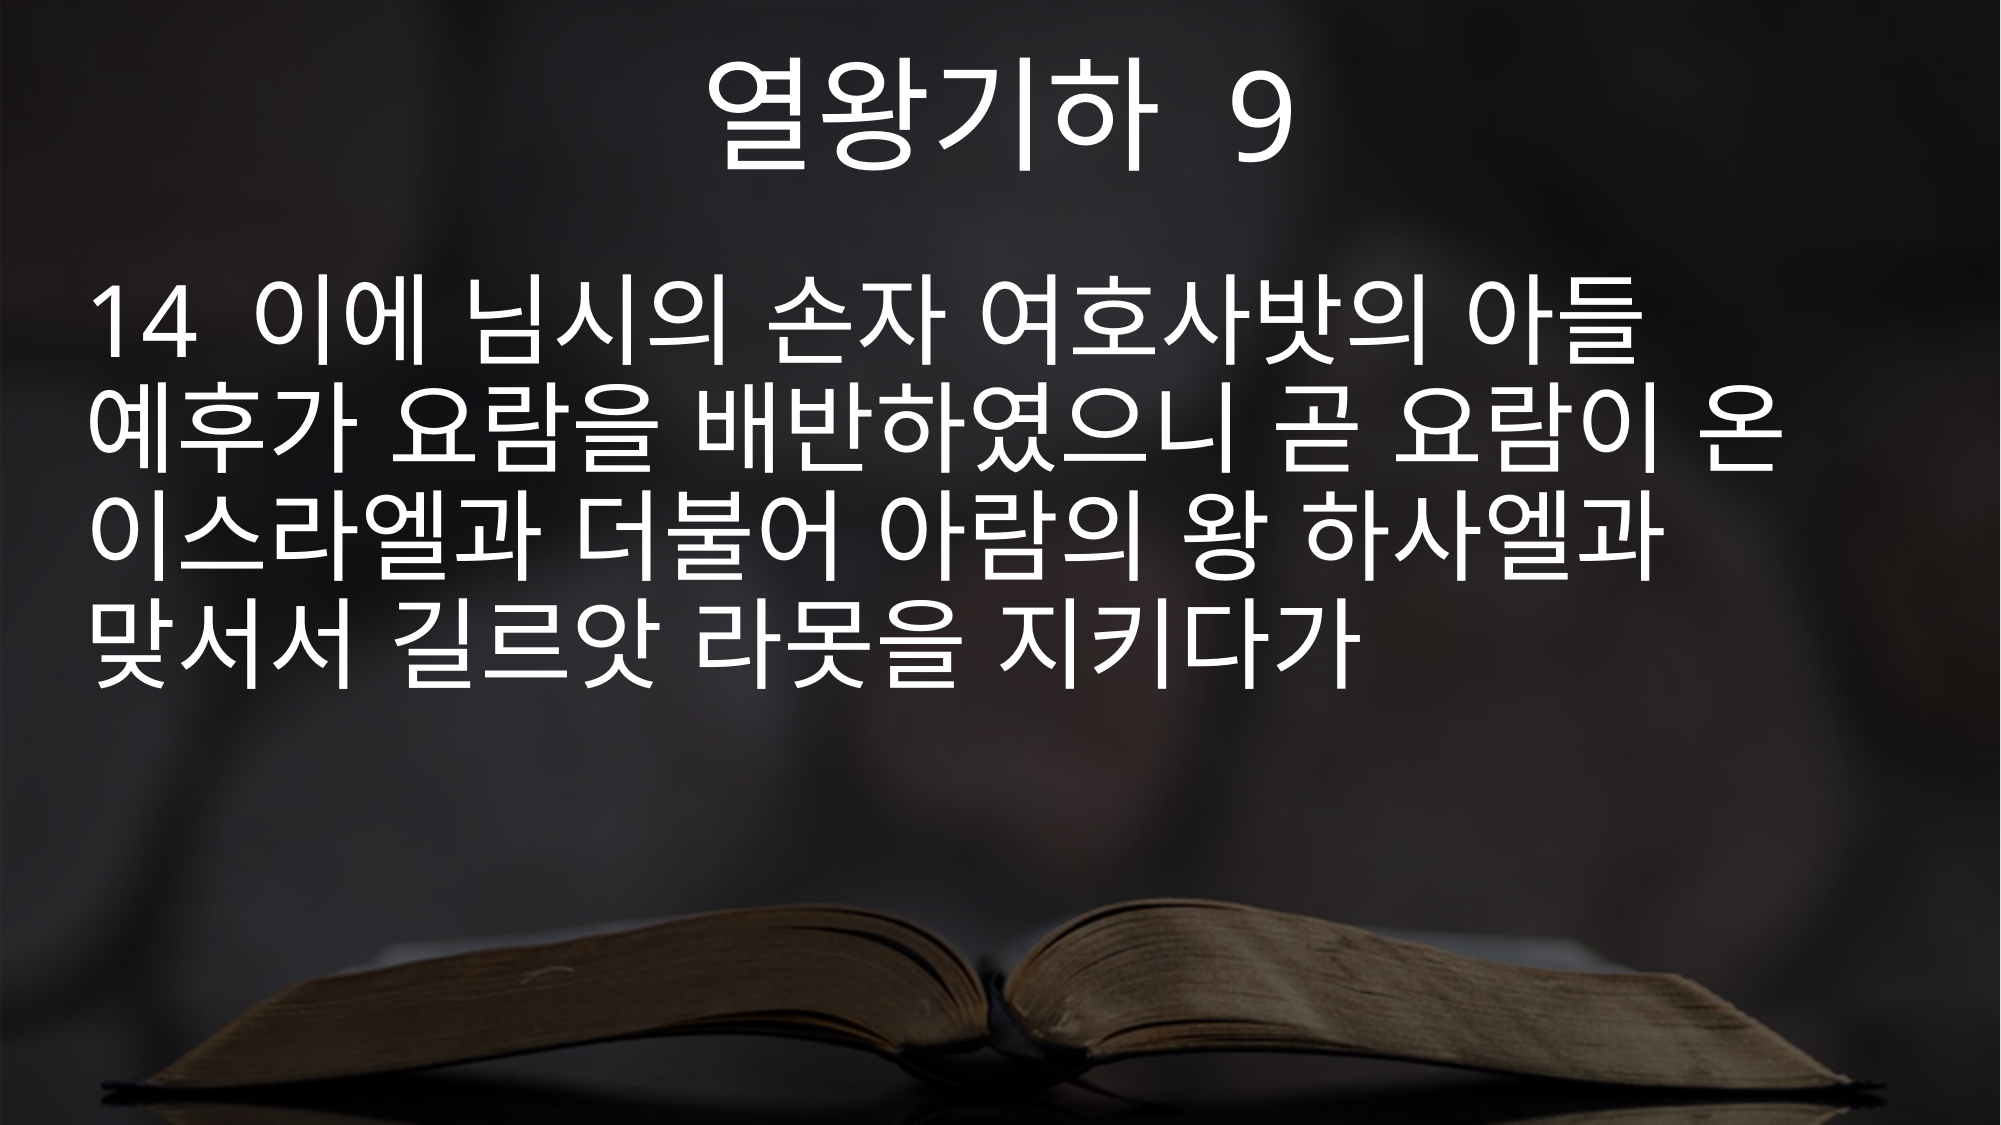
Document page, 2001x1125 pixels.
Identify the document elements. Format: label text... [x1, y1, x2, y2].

list 14 이에 님시의 손자 여호사밧의 아들 예후가 요람을 배반하였으니 곧 요람이 온 이스라엘과 더불어 아람의 왕 하사엘과 맞서서 길르앗 라못을 지키다가 [69, 263, 1953, 423]
footer 열왕기하 9 [0, 32, 2000, 192]
picture [0, 0, 2001, 1125]
